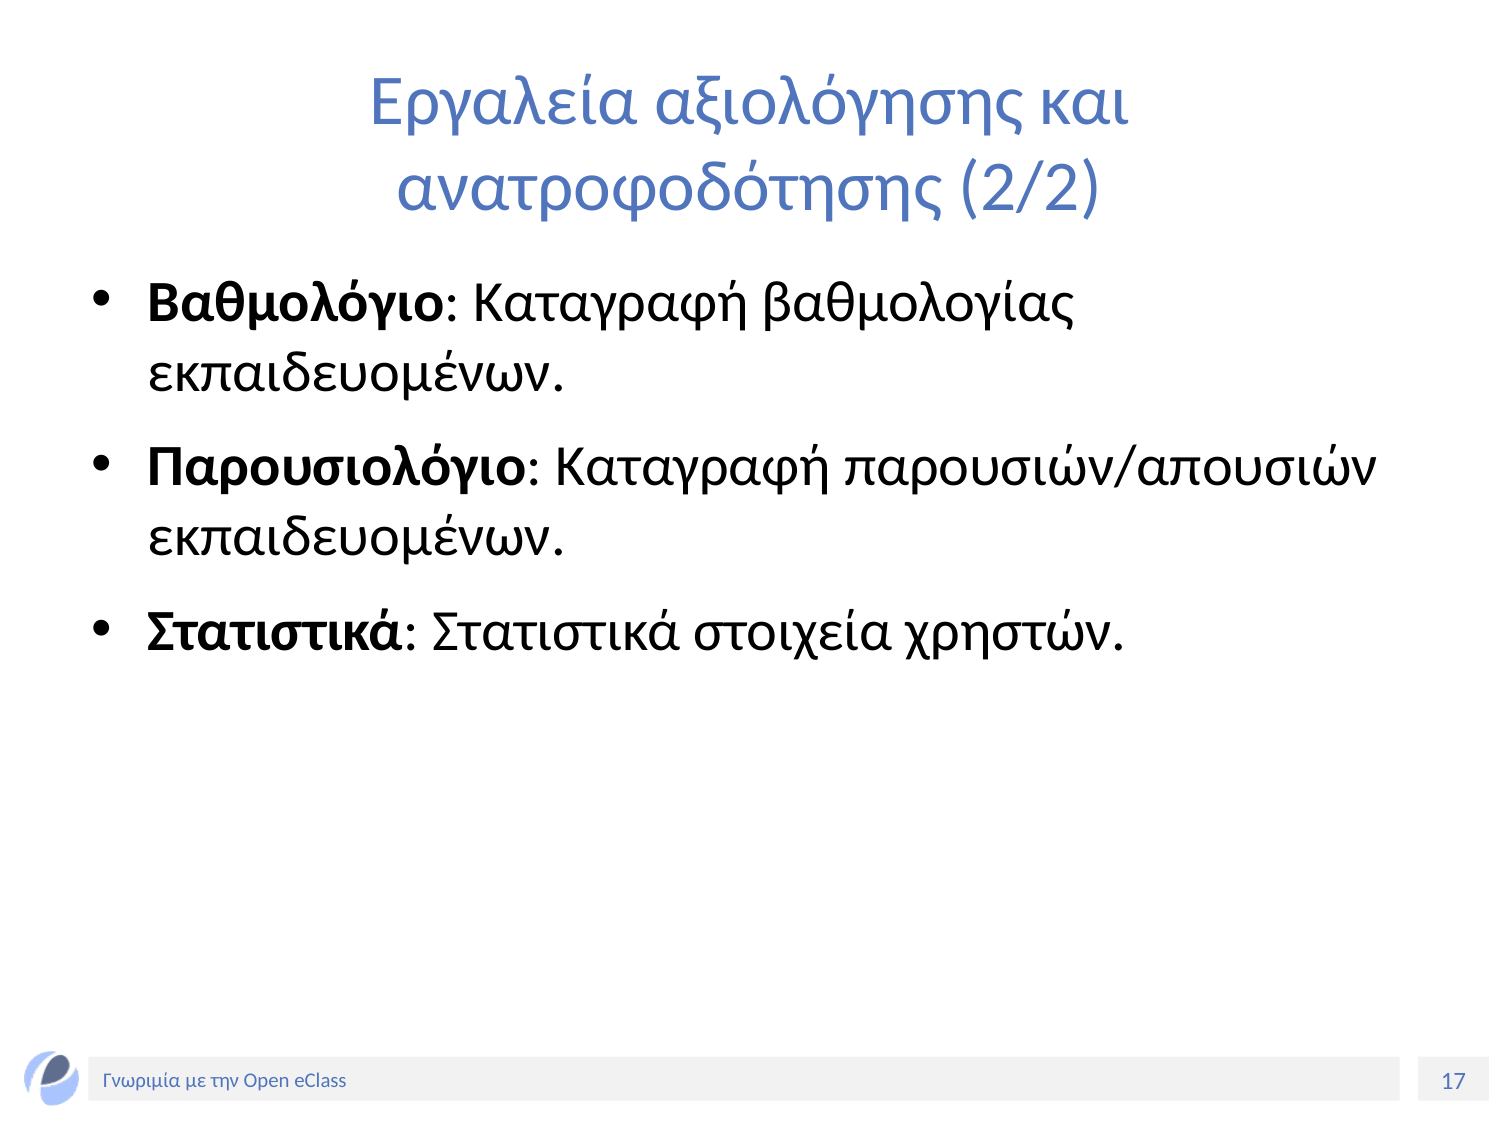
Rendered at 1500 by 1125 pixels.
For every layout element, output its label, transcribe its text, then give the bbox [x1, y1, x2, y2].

list Βαθμολόγιο: Καταγραφή βαθμολογίας εκπαιδευομένων. Παρουσιολόγιο: Καταγραφή παρουσιών/απουσιών εκπαιδευομένων. Στατιστικά: Στατιστικά στοιχεία χρηστών. [76, 255, 1427, 998]
title Εργαλεία αξιολόγησης και ανατροφοδότησης (2/2) [75, 45, 1425, 233]
